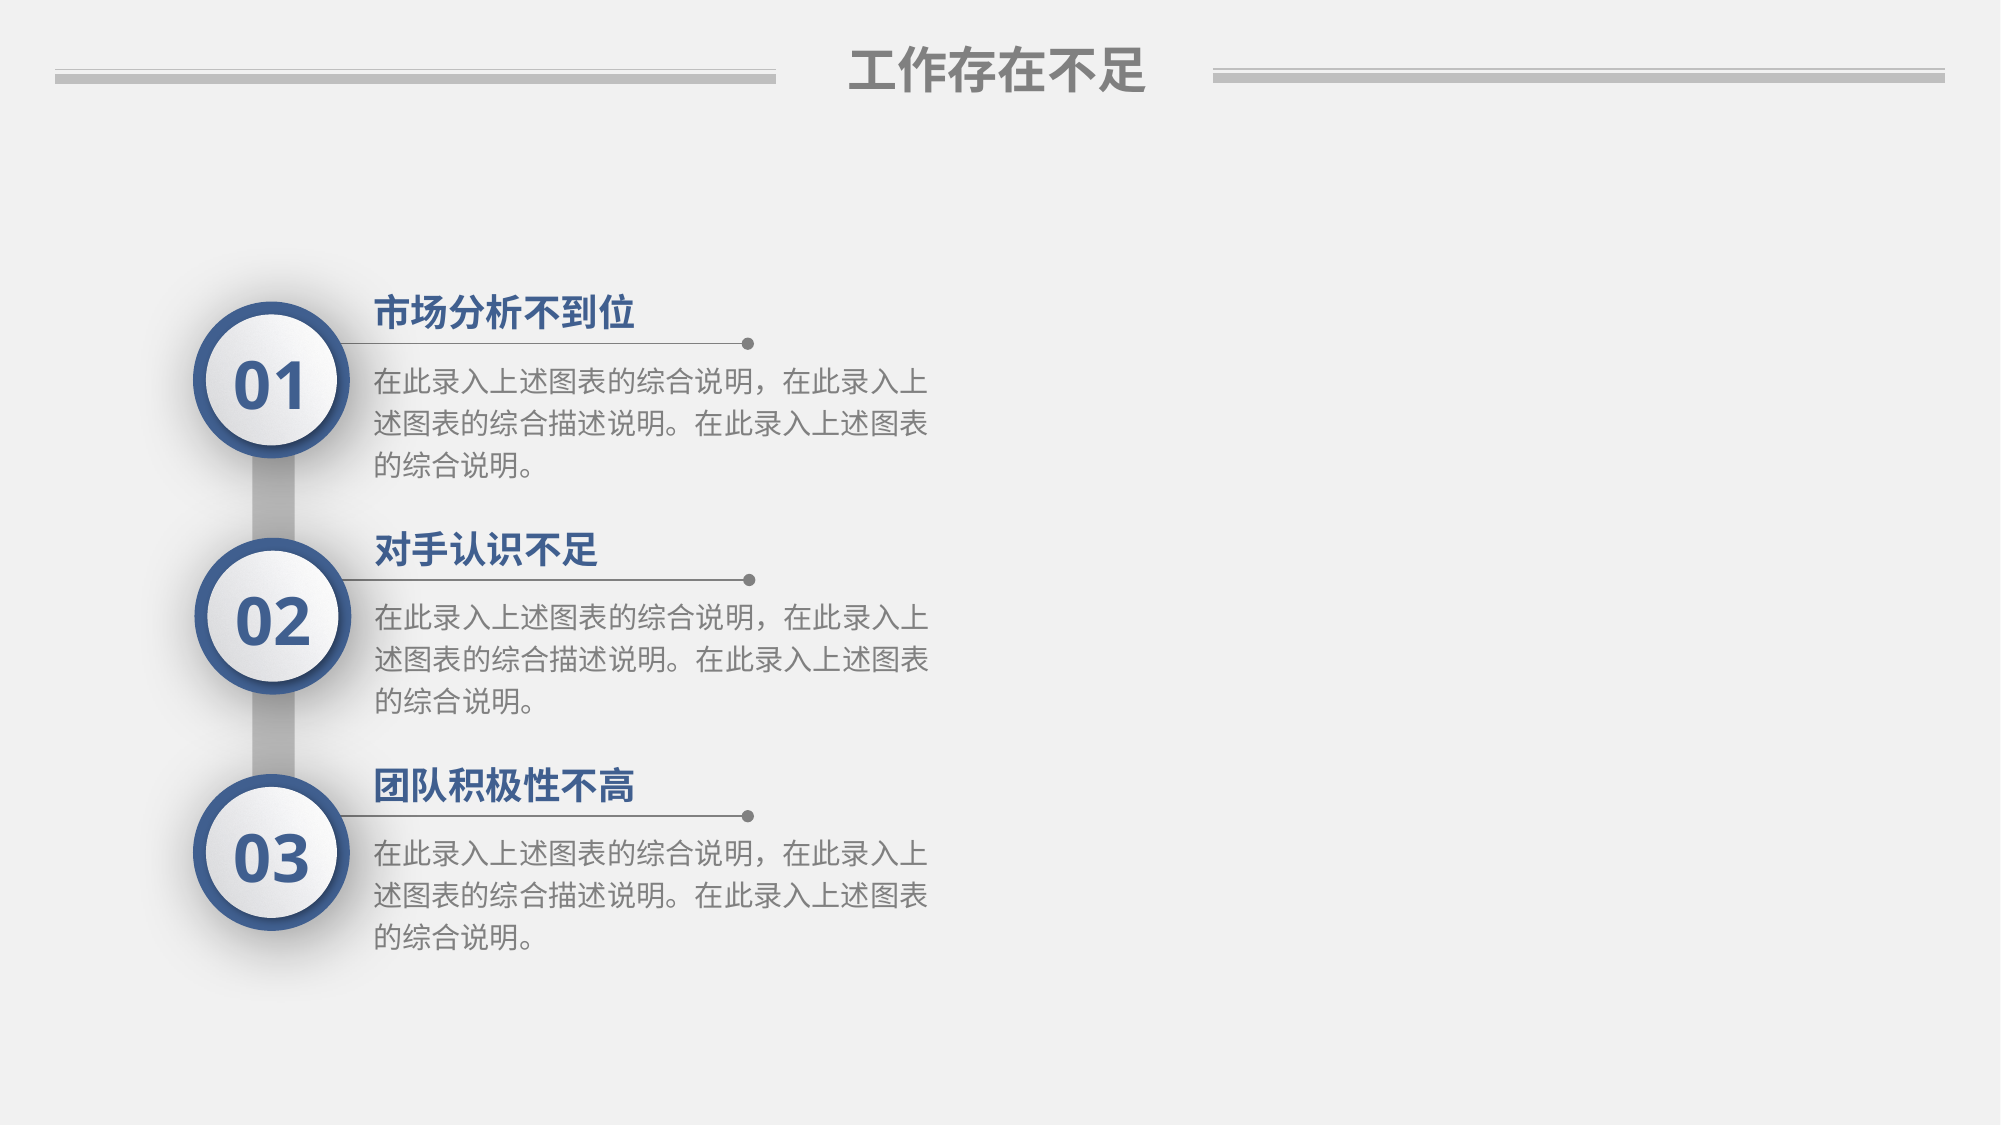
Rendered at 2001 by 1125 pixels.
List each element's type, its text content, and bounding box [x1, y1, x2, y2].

text_box 市场分析不到位 [358, 281, 701, 342]
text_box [192, 773, 352, 932]
text_box 在此录入上述图表的综合说明，在此录入上述图表的综合描述说明。在此录入上述图表的综合说明。 [359, 584, 961, 726]
text_box 在此录入上述图表的综合说明，在此录入上述图表的综合描述说明。在此录入上述图表的综合说明。 [358, 821, 959, 962]
text_box 工作存在不足 [782, 30, 1213, 106]
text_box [192, 301, 352, 459]
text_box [193, 537, 354, 695]
text_box 对手认识不足 [359, 518, 702, 578]
text_box 在此录入上述图表的综合说明，在此录入上述图表的综合描述说明。在此录入上述图表的综合说明。 [358, 348, 959, 490]
text_box 团队积极性不高 [358, 754, 701, 815]
